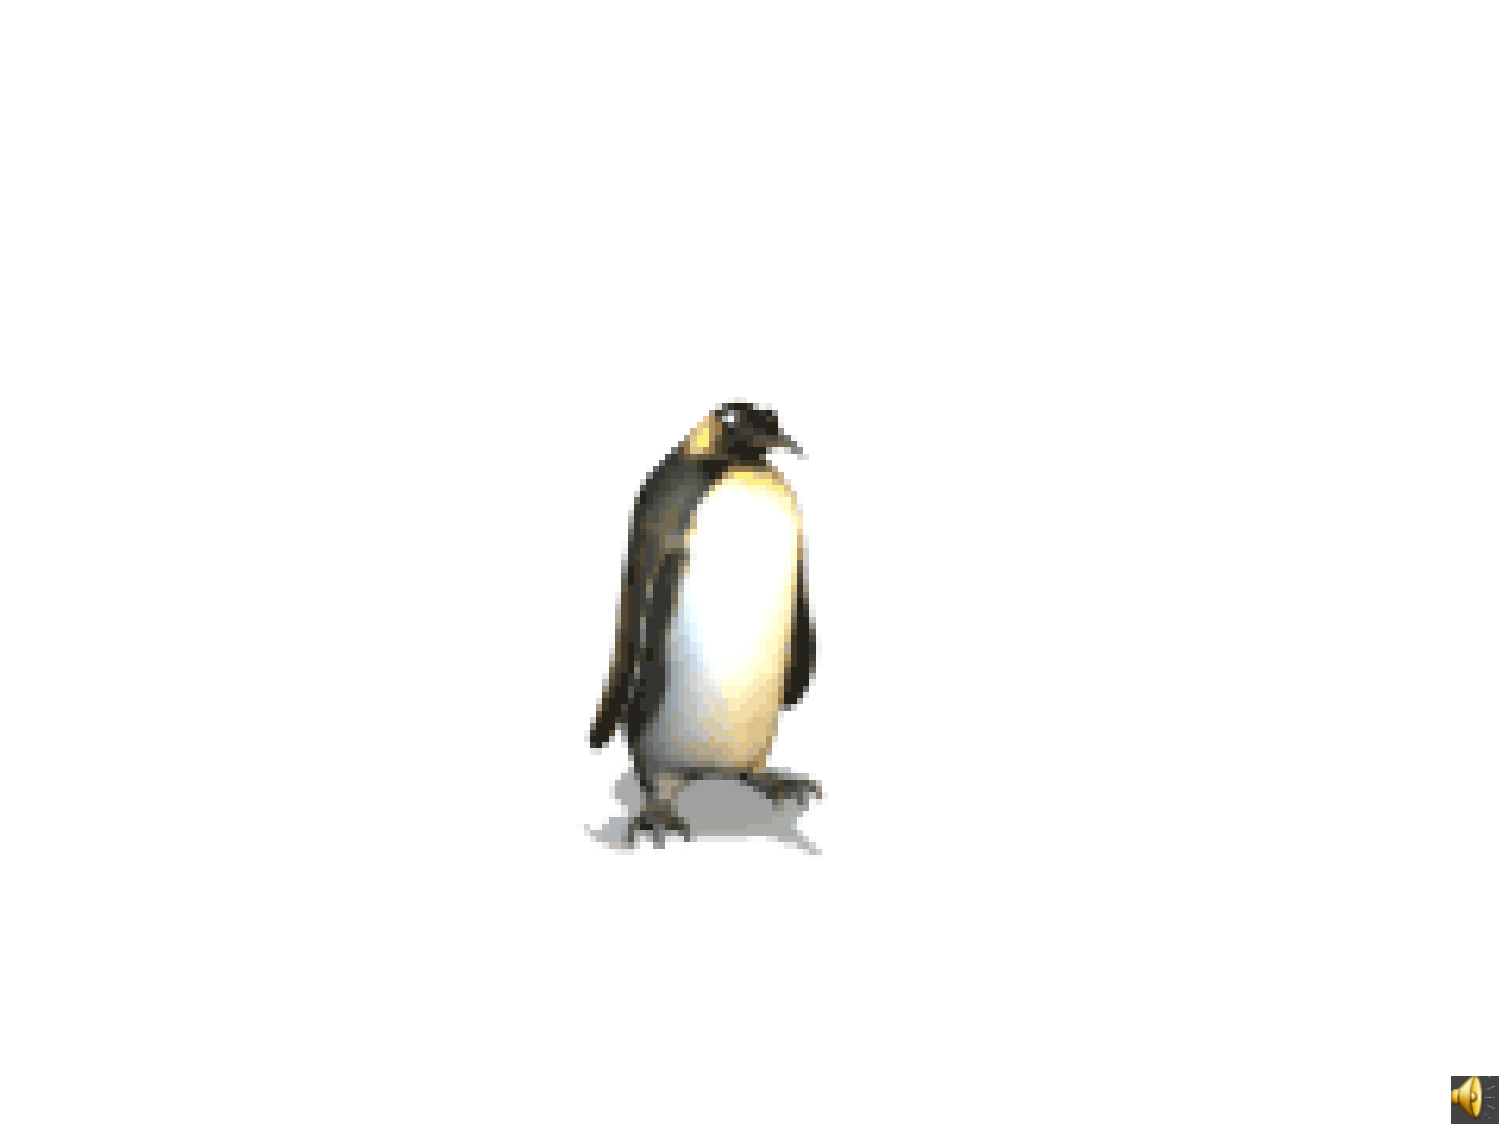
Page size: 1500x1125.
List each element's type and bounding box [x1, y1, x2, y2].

picture [421, 316, 973, 868]
picture [1449, 1074, 1500, 1125]
